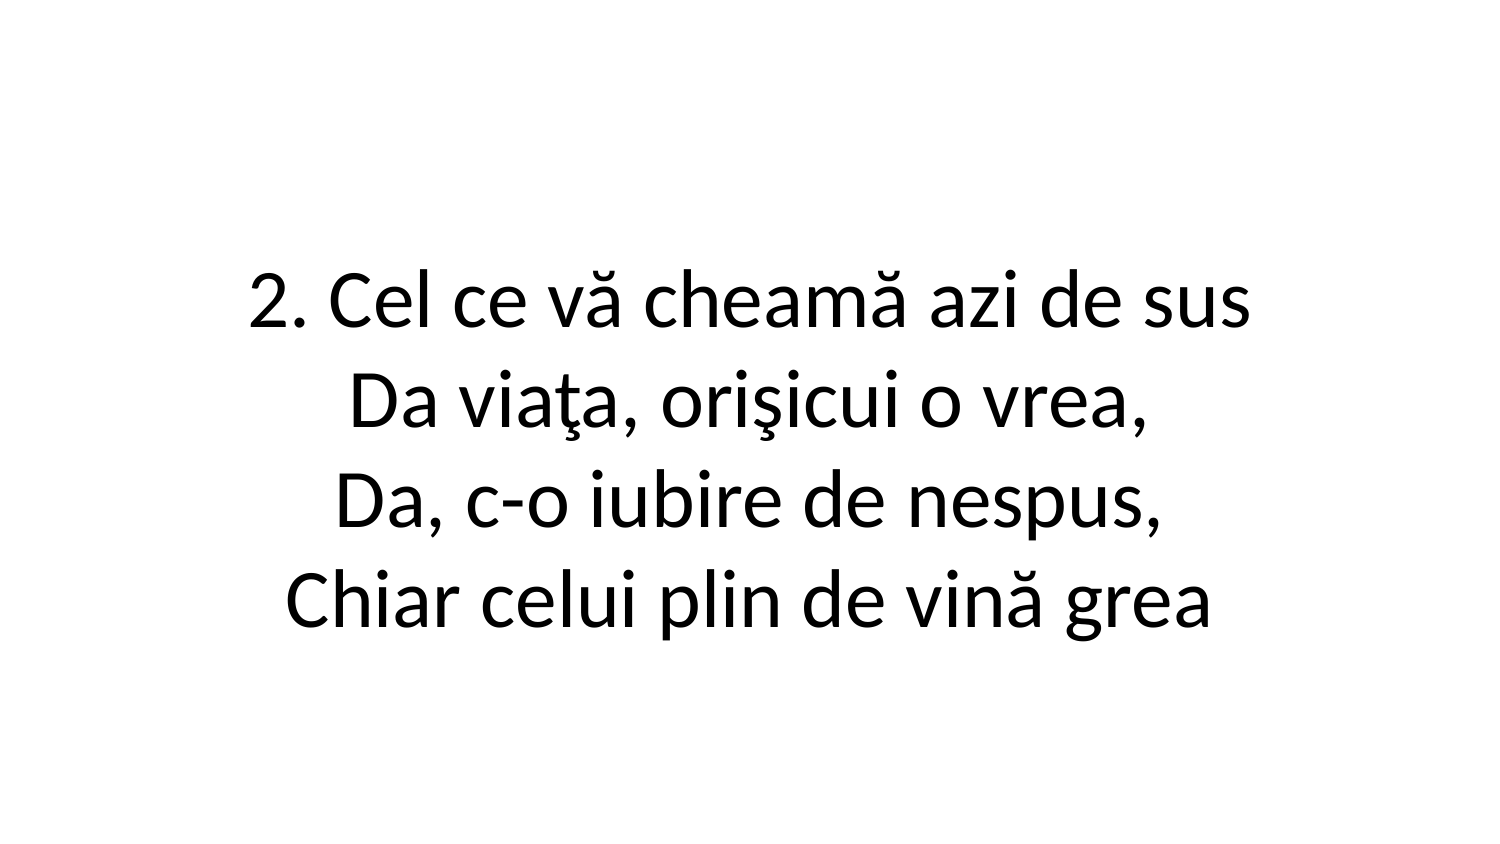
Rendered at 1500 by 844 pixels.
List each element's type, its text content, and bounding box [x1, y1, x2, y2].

text_box 2. Cel ce vă cheamă azi de sus Da viaţa, orişicui o vrea, Da, c-o iubire de nespus, Chiar celui plin de vină grea [232, 192, 1268, 652]
